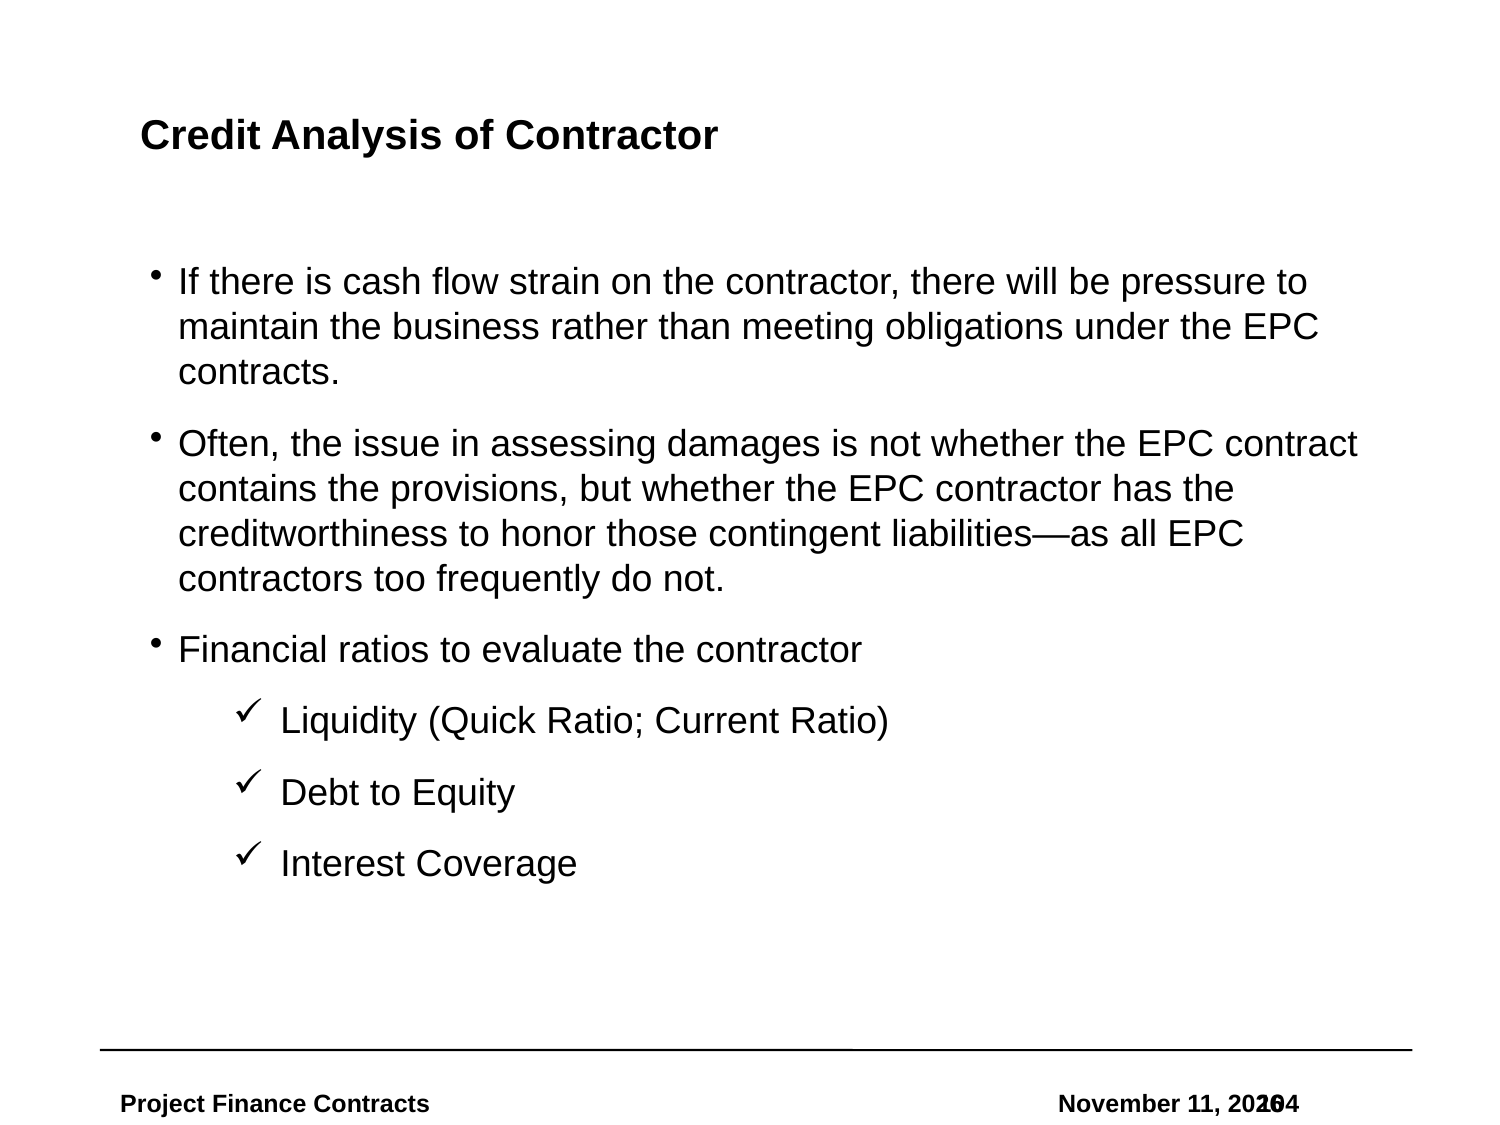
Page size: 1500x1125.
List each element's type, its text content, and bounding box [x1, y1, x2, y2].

title Credit Analysis of Contractor [124, 99, 1288, 226]
list If there is cash flow strain on the contractor, there will be pressure to maintain the business rather than meeting obligations under the EPC contracts. Often, the issue in assessing damages is not whether the EPC contract contains the provisions, but whether the EPC contractor has the creditworthiness to honor those contingent liabilities—as all EPC contractors too frequently do not. Financial ratios to evaluate the contractor Liquidity (Quick Ratio; Current Ratio) Debt to Equity Interest Coverage [124, 249, 1376, 1001]
